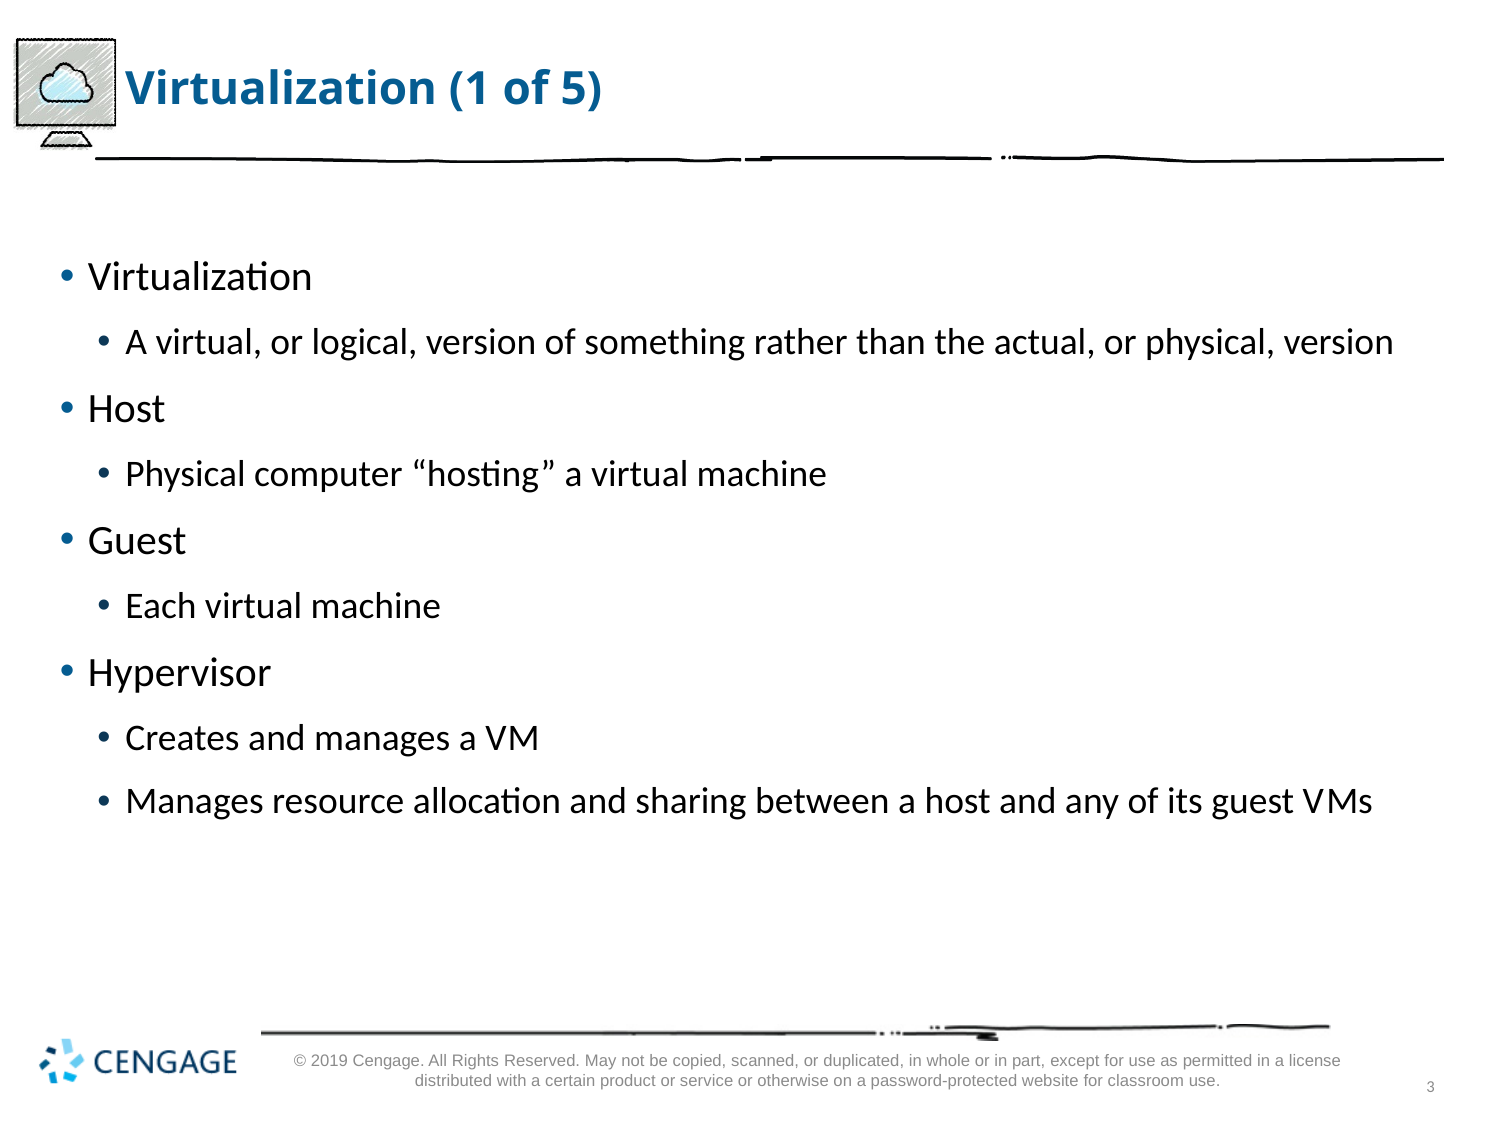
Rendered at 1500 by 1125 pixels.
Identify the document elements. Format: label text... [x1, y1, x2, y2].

picture [13, 36, 117, 151]
list Virtualization A virtual, or logical, version of something rather than the actual, or physical, version Host Physical computer “hosting” a virtual machine Guest Each virtual machine Hypervisor Creates and manages a V M Manages resource allocation and sharing between a host and any of its guest V Ms [59, 252, 1441, 829]
picture [261, 1024, 1331, 1041]
picture [19, 1025, 249, 1096]
picture [95, 155, 1444, 163]
footer © 2019 Cengage. All Rights Reserved. May not be copied, scanned, or duplicated, in whole or in part, except for use as permitted in a license distributed with a certain product or service or otherwise on a password-protected website for classroom use. [262, 1050, 1375, 1091]
title Virtualization (1 of 5) [125, 66, 1442, 116]
